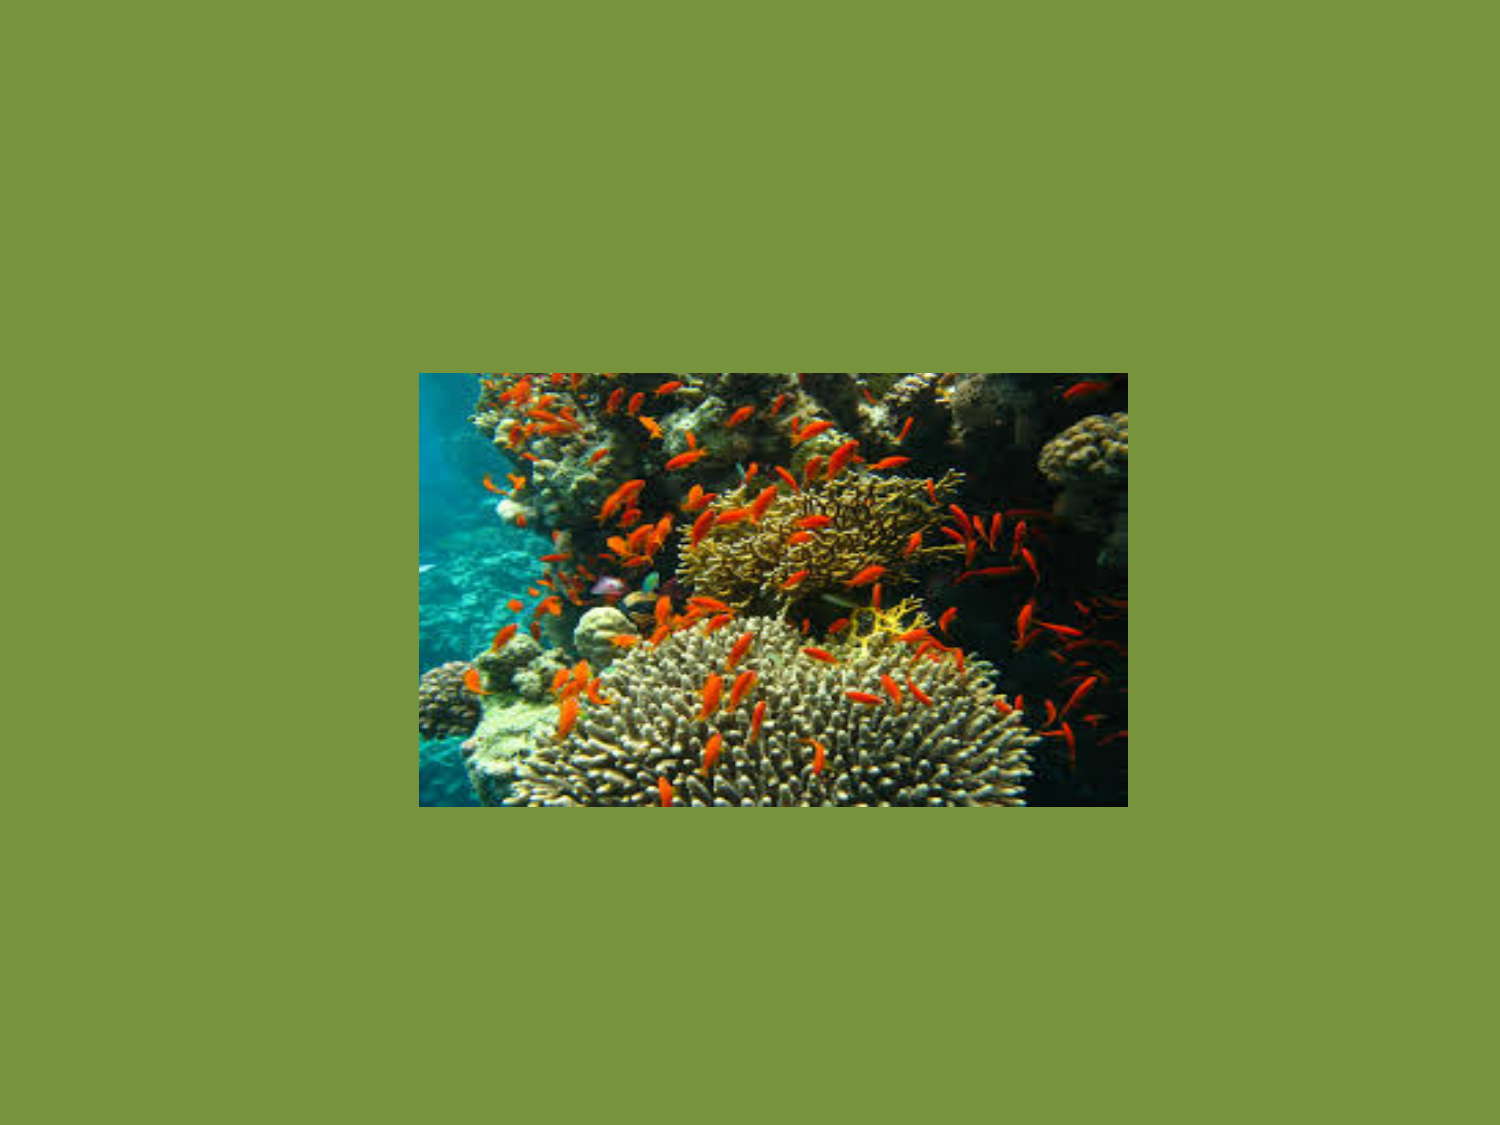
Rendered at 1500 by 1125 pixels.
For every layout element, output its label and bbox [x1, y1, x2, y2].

list [418, 373, 1129, 807]
